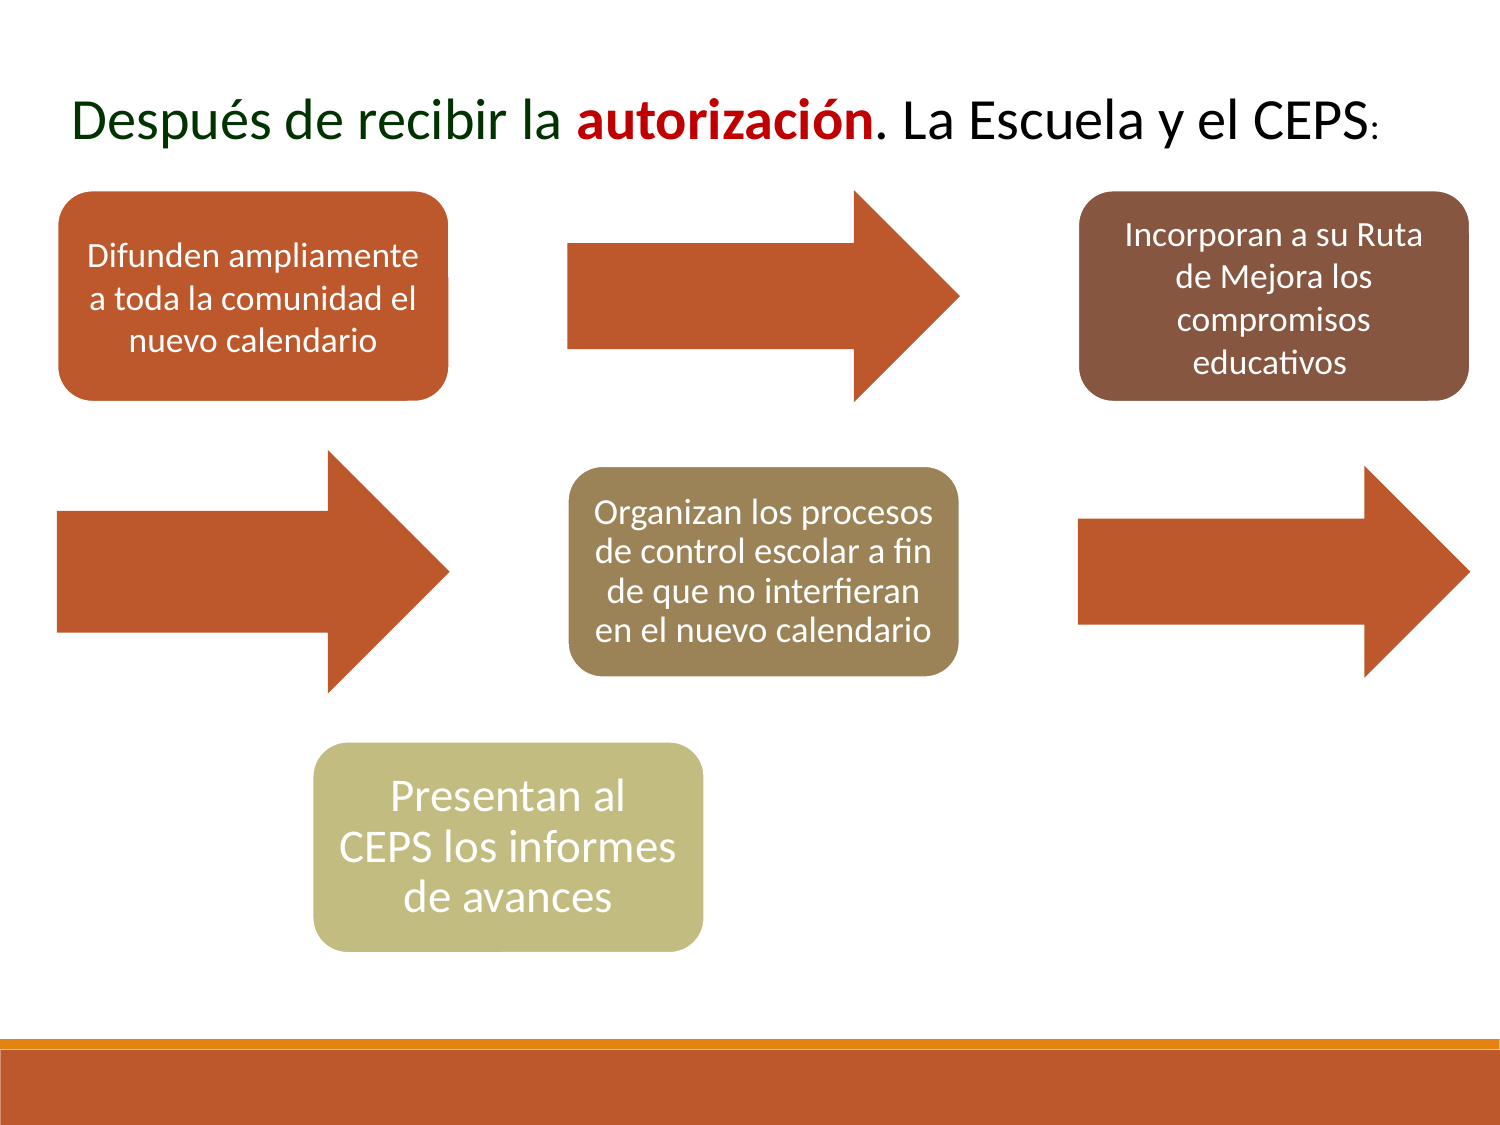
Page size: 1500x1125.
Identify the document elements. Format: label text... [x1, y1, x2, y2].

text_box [56, 189, 1471, 1009]
text_box Después de recibir la autorización. La Escuela y el CEPS: [56, 73, 1441, 188]
